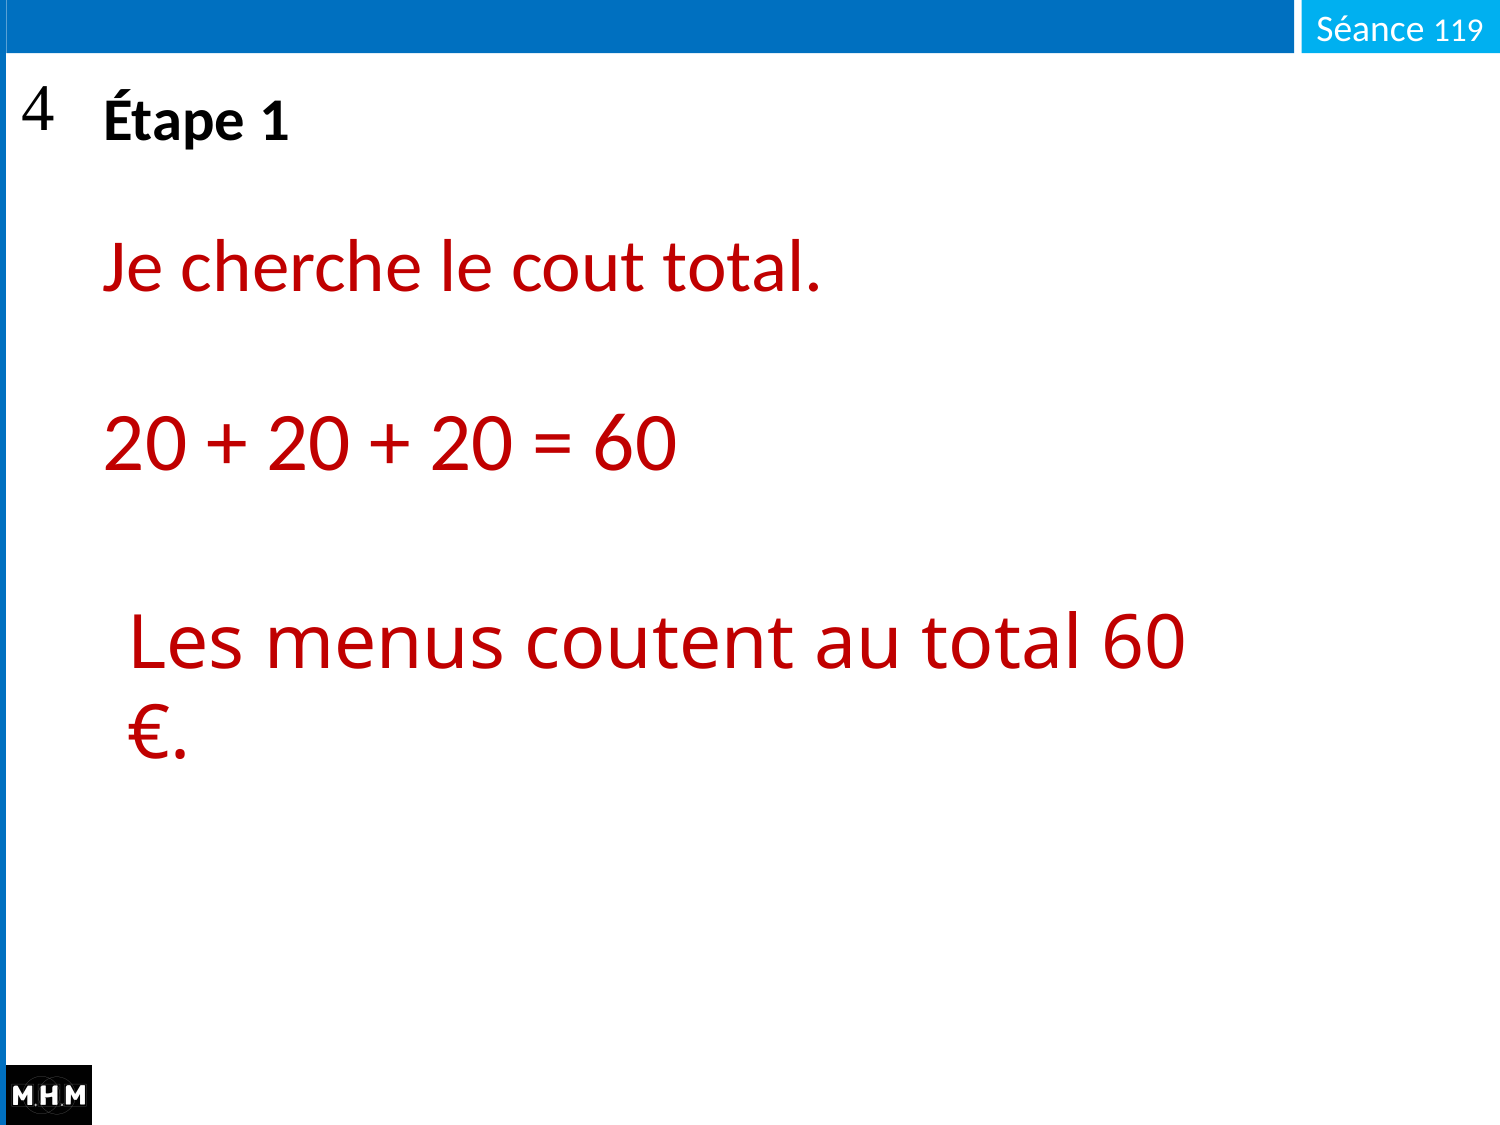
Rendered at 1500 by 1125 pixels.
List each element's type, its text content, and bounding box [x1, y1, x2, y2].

text_box 20 + 20 + 20 = 60 [88, 379, 939, 495]
text_box Je cherche le cout total. [88, 209, 1321, 315]
picture [6, 1065, 92, 1125]
text_box Les menus coutent au total 60 €. [112, 586, 1265, 782]
title Étape 1 [88, 35, 1382, 161]
